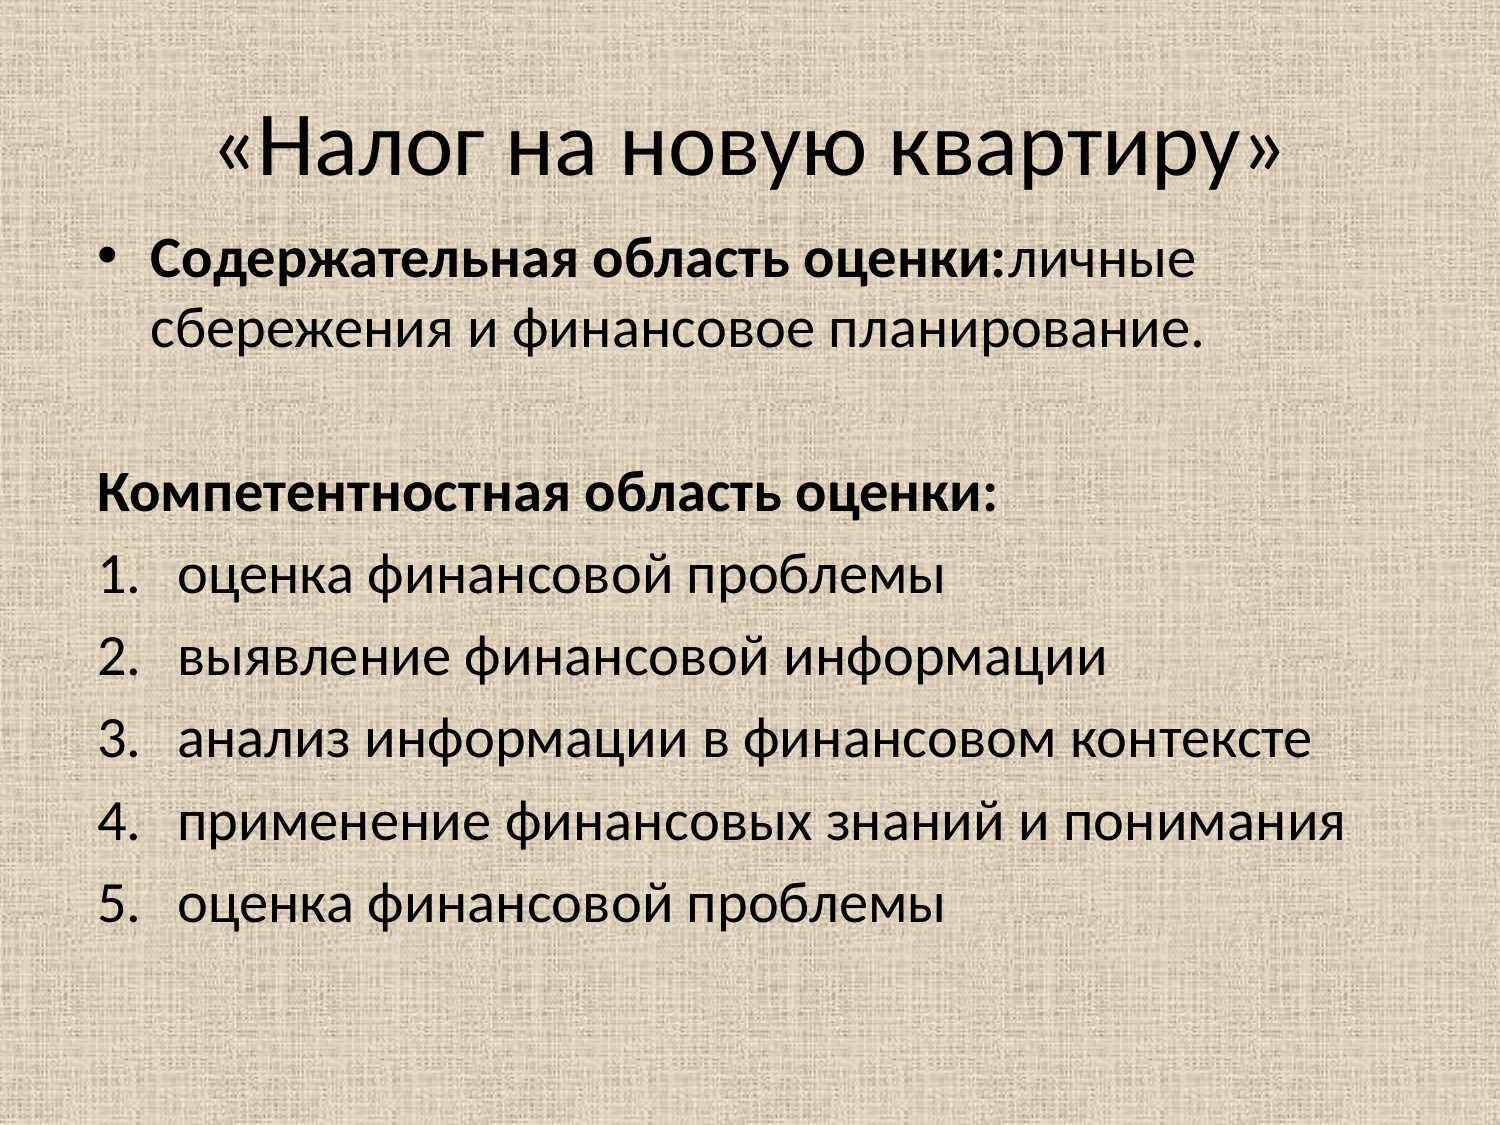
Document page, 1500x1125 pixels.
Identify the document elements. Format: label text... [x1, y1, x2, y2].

picture [0, 0, 1500, 1125]
title «Налог на новую квартиру» [75, 45, 1425, 233]
list Содержательная область оценки:личные сбережения и финансовое планирование. Компетентностная область оценки: оценка финансовой проблемы выявление финансовой информации анализ информации в финансовом контексте применение финансовых знаний и понимания оценка финансовой проблемы [82, 210, 1432, 954]
